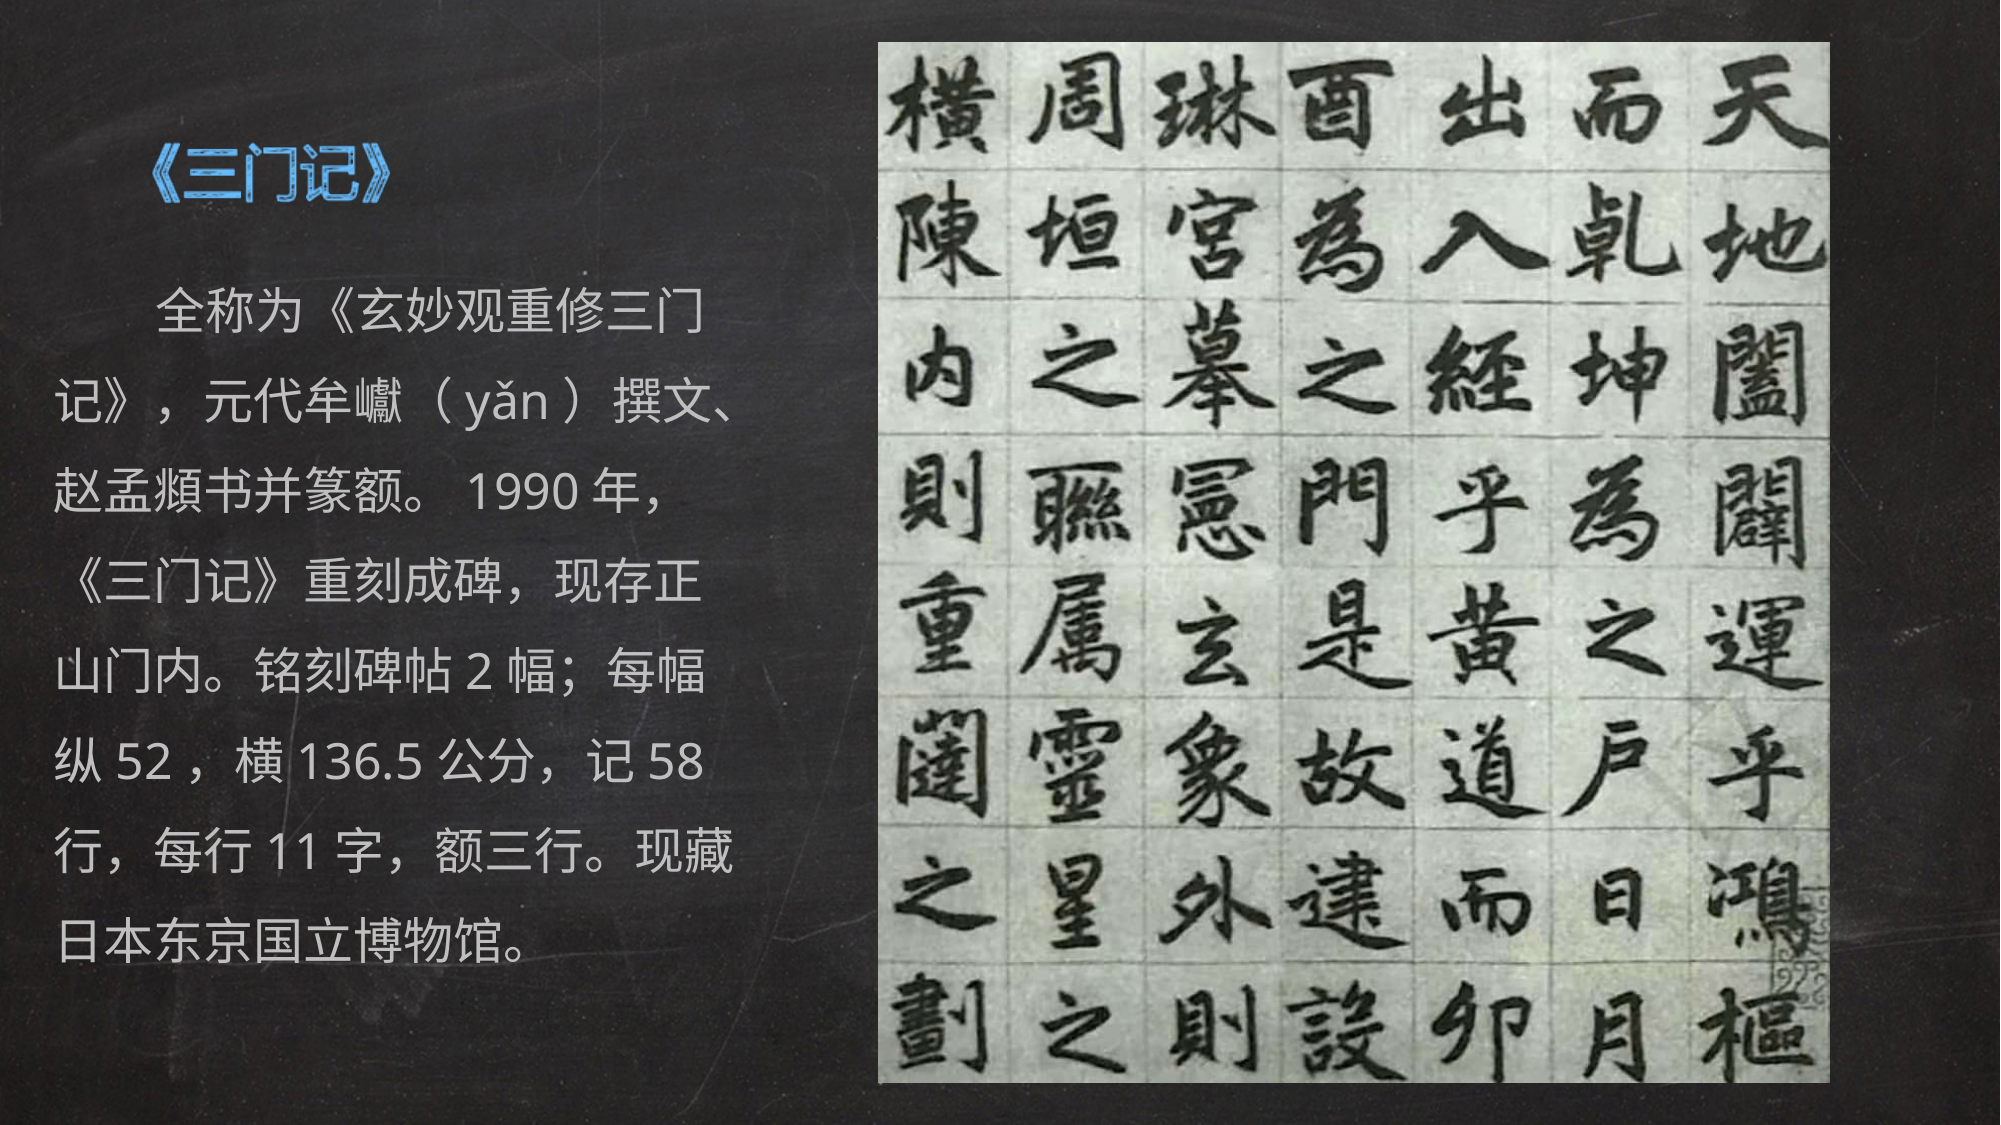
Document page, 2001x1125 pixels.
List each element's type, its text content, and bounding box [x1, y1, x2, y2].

picture [0, 0, 2000, 1125]
text_box 全称为《玄妙观重修三门记》，元代牟巘（yǎn）撰文、赵孟頫书并篆额。1990年，《三门记》重刻成碑，现存正山门内。铭刻碑帖2幅；每幅纵52，横136.5公分，记58行，每行11字，额三行。现藏日本东京国立博物馆。 [38, 241, 754, 977]
